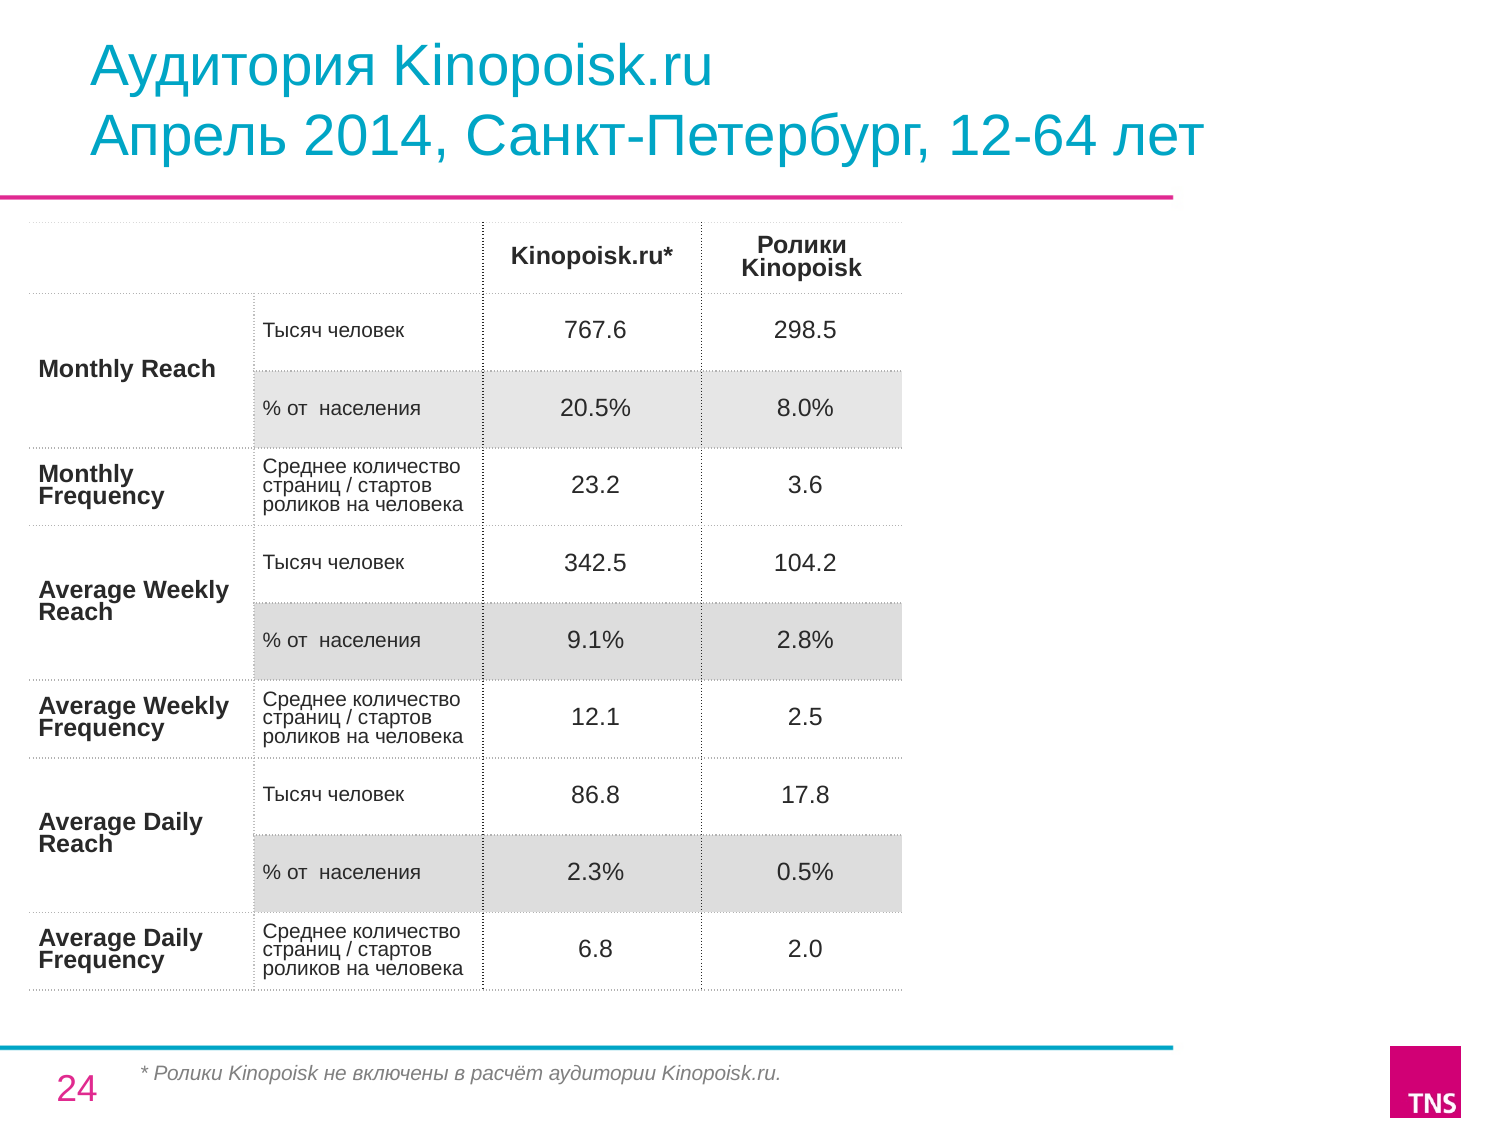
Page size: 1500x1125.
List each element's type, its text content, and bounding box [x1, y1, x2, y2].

table_cell Тысяч человек [254, 294, 483, 371]
table_cell 2.3% [483, 835, 701, 912]
table_cell 23.2 [483, 448, 701, 526]
text_box * Ролики Kinopoisk не включены в расчёт аудитории Kinopoisk.ru. [124, 1052, 1463, 1092]
table_cell Среднее количество страниц / стартов роликов на человека [254, 680, 483, 758]
table_cell Average Daily Frequency [29, 912, 254, 990]
table_header Ролики Kinopoisk [701, 223, 902, 294]
table_header Kinopoisk.ru* [483, 223, 701, 294]
table_cell % от населения [254, 371, 483, 448]
table_cell 20.5% [483, 371, 701, 448]
table_cell 3.6 [701, 448, 902, 526]
title Аудитория Kinopoisk.ru Апрель 2014, Санкт-Петербург, 12-64 лет [74, 8, 1476, 187]
table_cell 9.1% [483, 603, 701, 680]
table_cell Average Weekly Frequency [29, 680, 254, 758]
table_cell % от населения [254, 835, 483, 912]
table_cell 6.8 [483, 912, 701, 990]
table_cell Average Daily Reach [29, 758, 254, 912]
table_cell Среднее количество страниц / стартов роликов на человека [254, 912, 483, 990]
table_cell Average Weekly Reach [29, 526, 254, 680]
table_cell Тысяч человек [254, 526, 483, 603]
table_cell 8.0% [701, 371, 902, 448]
picture [0, 0, 1500, 1125]
table_cell 767.6 [483, 294, 701, 371]
table_cell % от населения [254, 603, 483, 680]
table_cell Monthly Frequency [29, 448, 254, 526]
table_cell 17.8 [701, 758, 902, 835]
table_header [29, 223, 483, 294]
table_cell Среднее количество страниц / стартов роликов на человека [254, 448, 483, 526]
table_cell 104.2 [701, 526, 902, 603]
slide_number 24 [40, 1055, 392, 1125]
table_cell 2.0 [701, 912, 902, 990]
table_cell 342.5 [483, 526, 701, 603]
table_cell 86.8 [483, 758, 701, 835]
table_cell 2.8% [701, 603, 902, 680]
table_cell Monthly Reach [29, 294, 254, 448]
table_cell 298.5 [701, 294, 902, 371]
table_cell 12.1 [483, 680, 701, 758]
table_cell Тысяч человек [254, 758, 483, 835]
table_cell 2.5 [701, 680, 902, 758]
table_cell 0.5% [701, 835, 902, 912]
